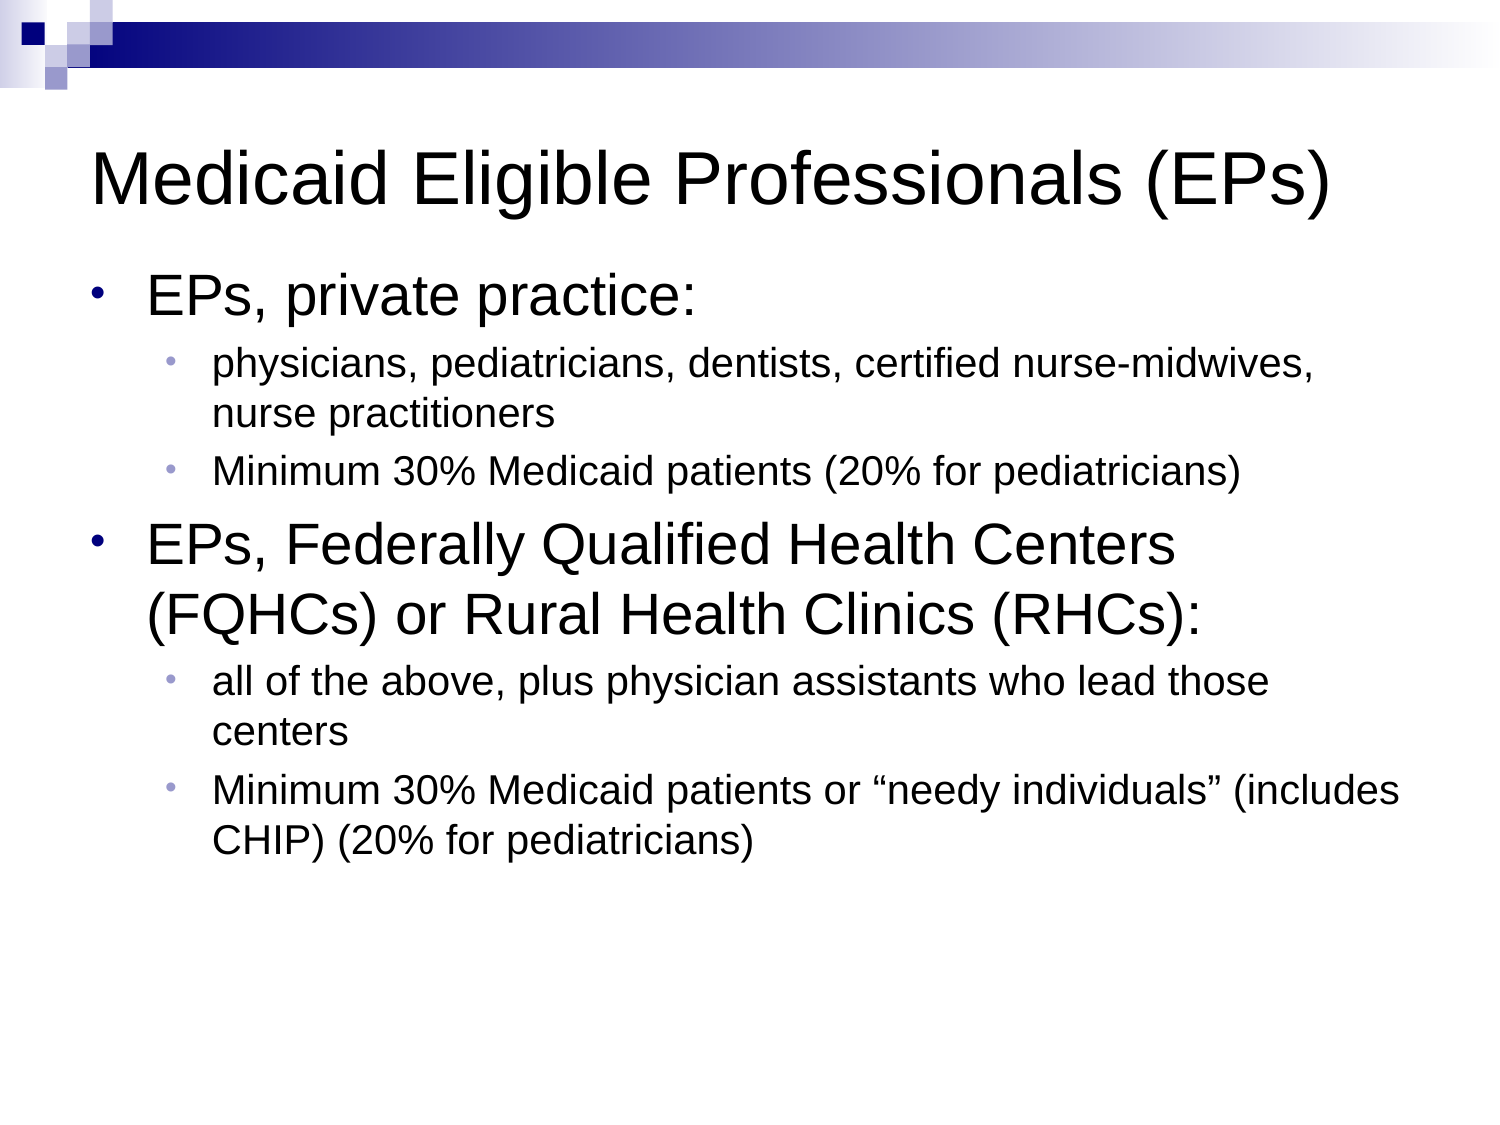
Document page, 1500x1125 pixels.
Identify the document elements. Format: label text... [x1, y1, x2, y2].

title Medicaid Eligible Professionals (EPs) [75, 75, 1425, 249]
list EPs, private practice: physicians, pediatricians, dentists, certified nurse-midwives, nurse practitioners Minimum 30% Medicaid patients (20% for pediatricians) EPs, Federally Qualified Health Centers (FQHCs) or Rural Health Clinics (RHCs): all of the above, plus physician assistants who lead those centers Minimum 30% Medicaid patients or “needy individuals” (includes CHIP) (20% for pediatricians) [75, 249, 1425, 1025]
